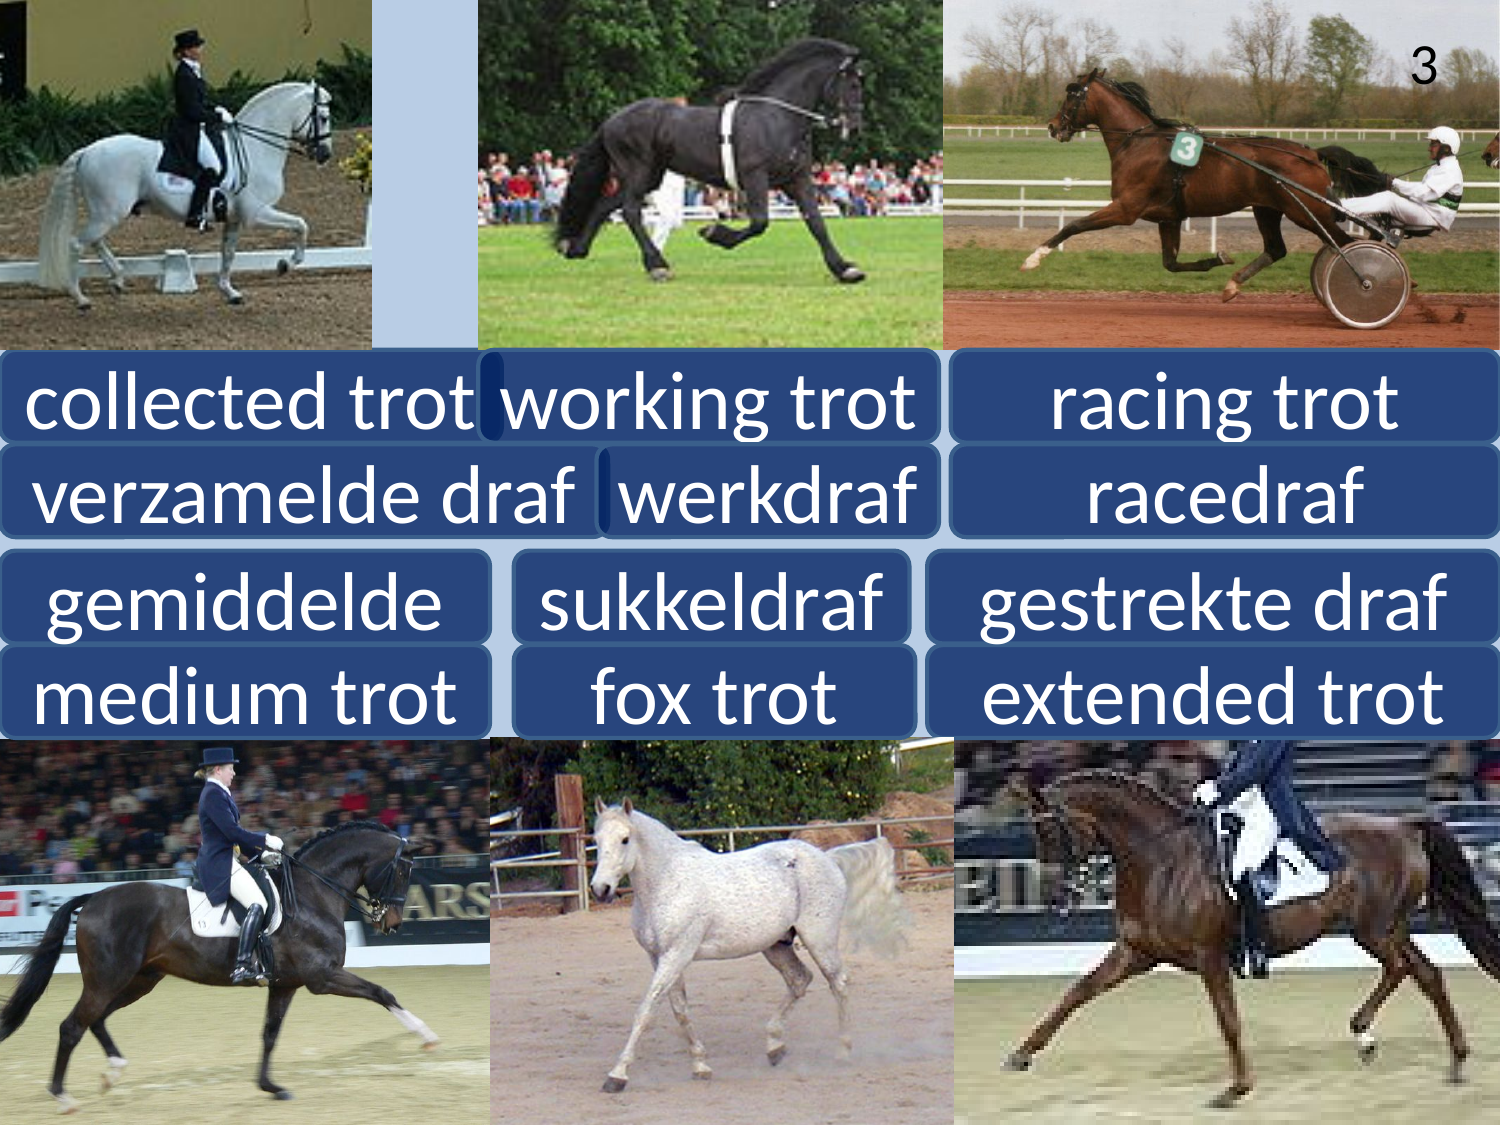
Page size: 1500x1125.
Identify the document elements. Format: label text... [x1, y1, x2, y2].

text_box gestrekte draf [925, 548, 1500, 646]
text_box working trot [476, 357, 942, 445]
text_box collected trot [0, 347, 483, 443]
text_box verzamelde draf [0, 442, 602, 540]
text_box racedraf [948, 442, 1500, 540]
text_box fox trot [511, 643, 918, 736]
text_box sukkeldraf [511, 548, 912, 646]
picture [478, 0, 1500, 351]
picture [0, 0, 373, 350]
text_box medium trot [0, 644, 493, 738]
text_box gemiddelde [0, 548, 493, 646]
text_box extended trot [925, 644, 1500, 738]
text_box racing trot [948, 358, 1500, 443]
picture [0, 737, 1500, 1125]
text_box werkdraf [594, 442, 942, 540]
